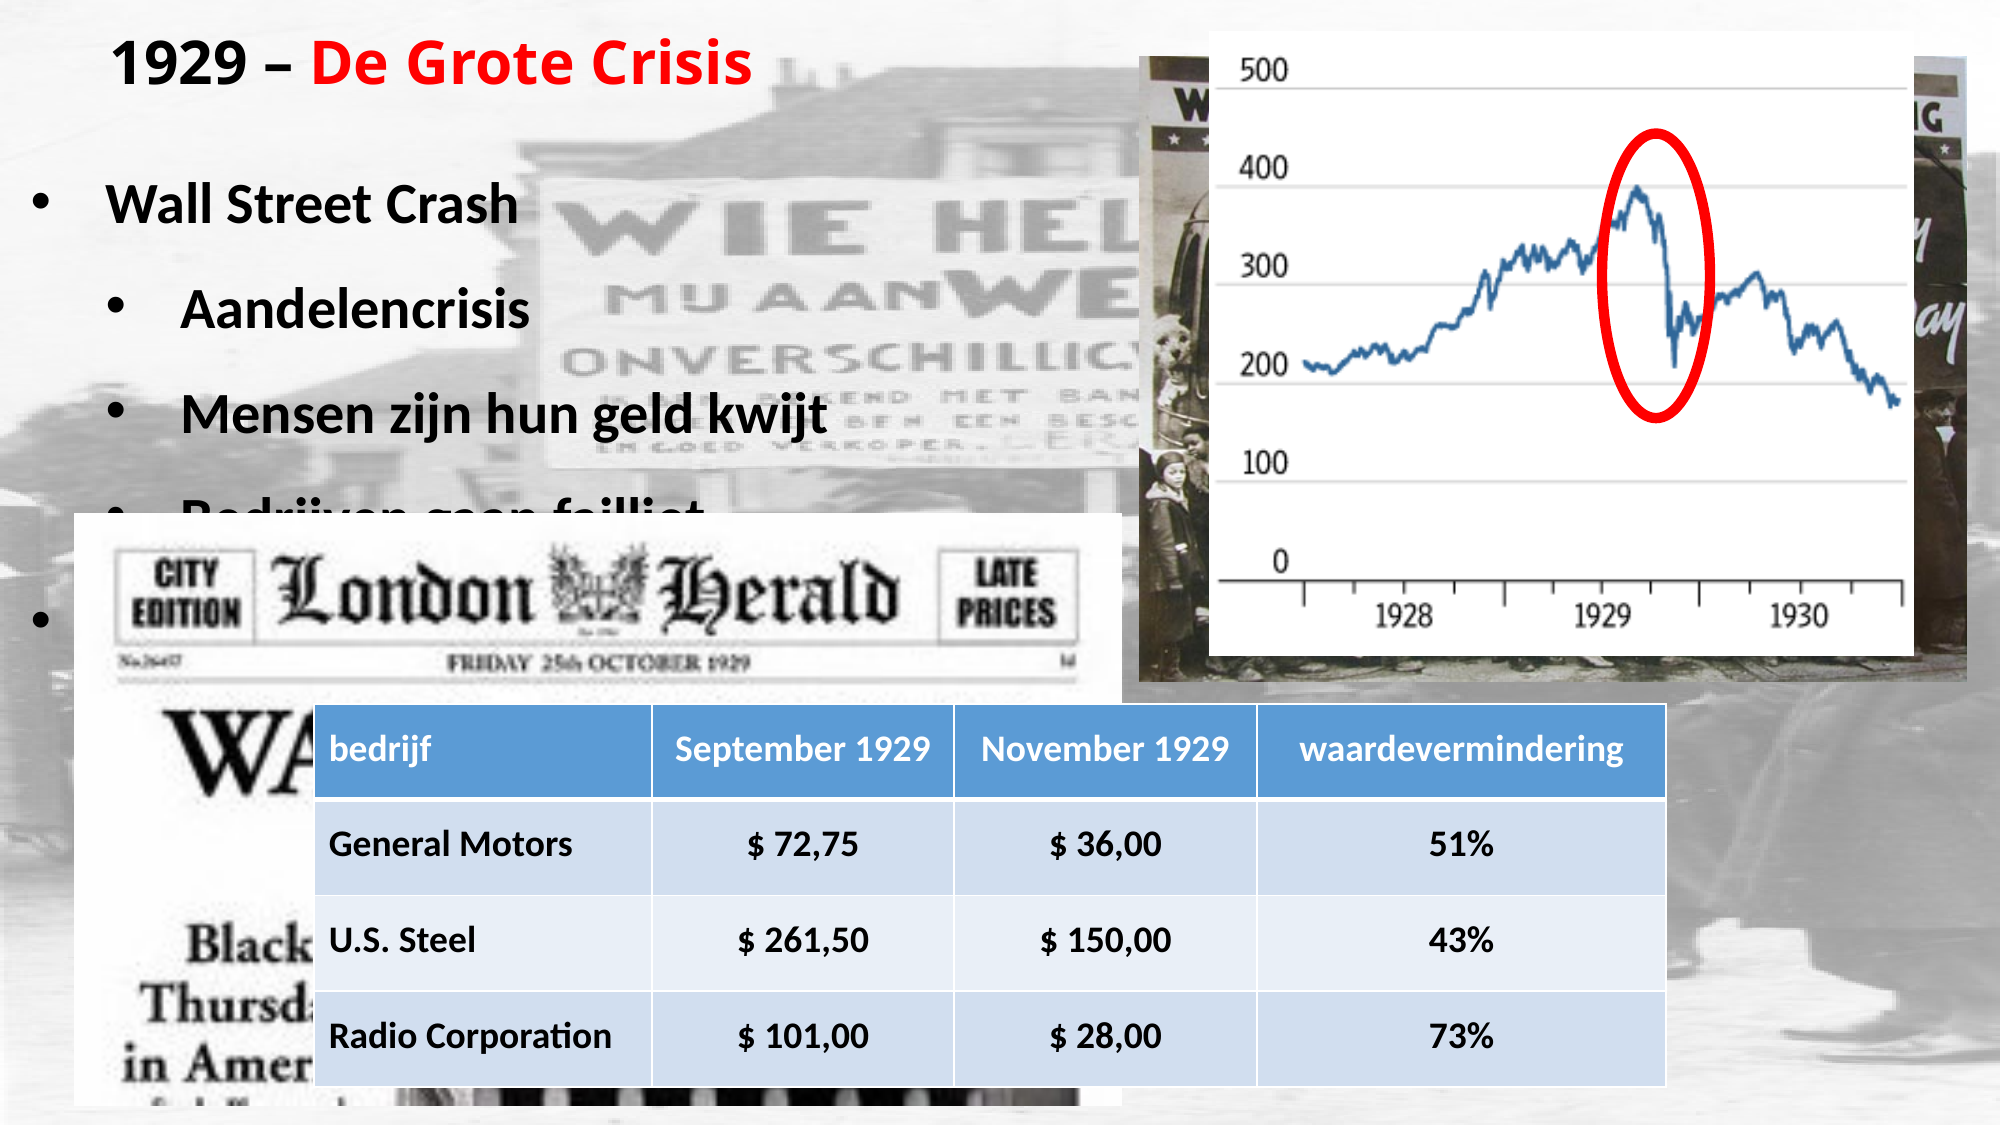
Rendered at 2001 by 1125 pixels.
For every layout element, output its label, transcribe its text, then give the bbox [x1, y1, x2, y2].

picture [1139, 31, 1967, 682]
table_cell $ 150,00 [1122, 896, 1256, 990]
picture [73, 513, 1122, 1106]
table_cell $ 28,00 [1122, 992, 1256, 1086]
table_header November 1929 [1122, 705, 1256, 797]
text_box Wall Street Crash Aandelencrisis Mensen zijn hun geld kwijt Bedrijven gaan failliet Crisis in de VS  crisis in Nederland Handel omlaag Productie omlaag Werkloosheid omhoog [15, 122, 1457, 977]
table_header waardevermindering [1258, 705, 1665, 797]
table_cell 73% [1258, 992, 1665, 1086]
table_cell 43% [1258, 896, 1665, 990]
title 1929 – De Grote Crisis [94, 25, 1698, 106]
table_cell 51% [1258, 802, 1665, 895]
table_cell $ 36,00 [1122, 802, 1256, 895]
